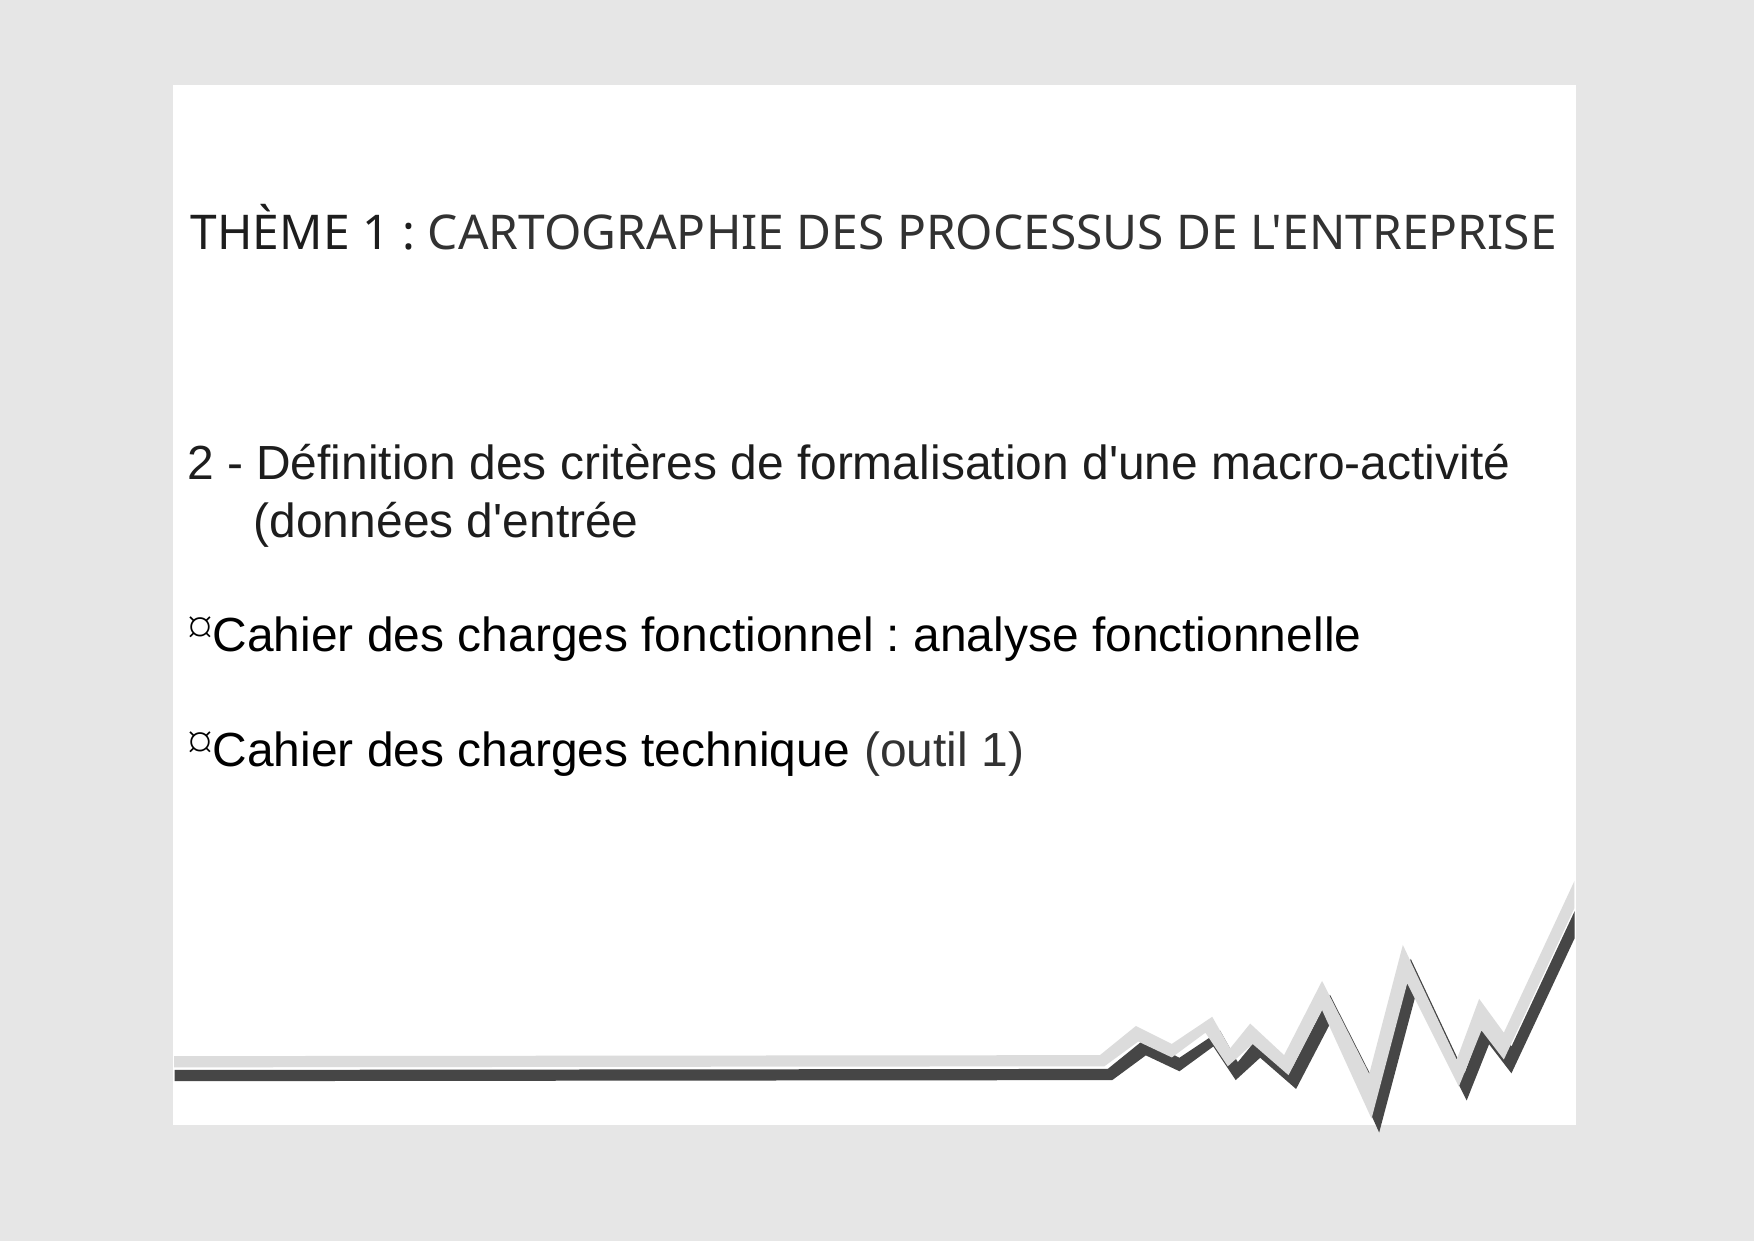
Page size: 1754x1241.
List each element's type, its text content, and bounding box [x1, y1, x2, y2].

text_box [1459, 911, 1575, 1101]
text_box 2 - Définition des critères de formalisation d'une macro-activité (données d'entrée Cahier des charges fonctionnel : analyse fonctionnelle Cahier des charges technique (outil 1) [187, 431, 1577, 777]
text_box [1372, 985, 1415, 1133]
text_box THÈME 1 : CARTOGRAPHIE DES PROCESSUS DE L'ENTREPRISE [173, 193, 1576, 260]
text_box [173, 85, 1575, 193]
text_box [174, 1013, 1329, 1089]
text_box [173, 260, 1575, 1124]
text_box [174, 880, 1575, 1119]
